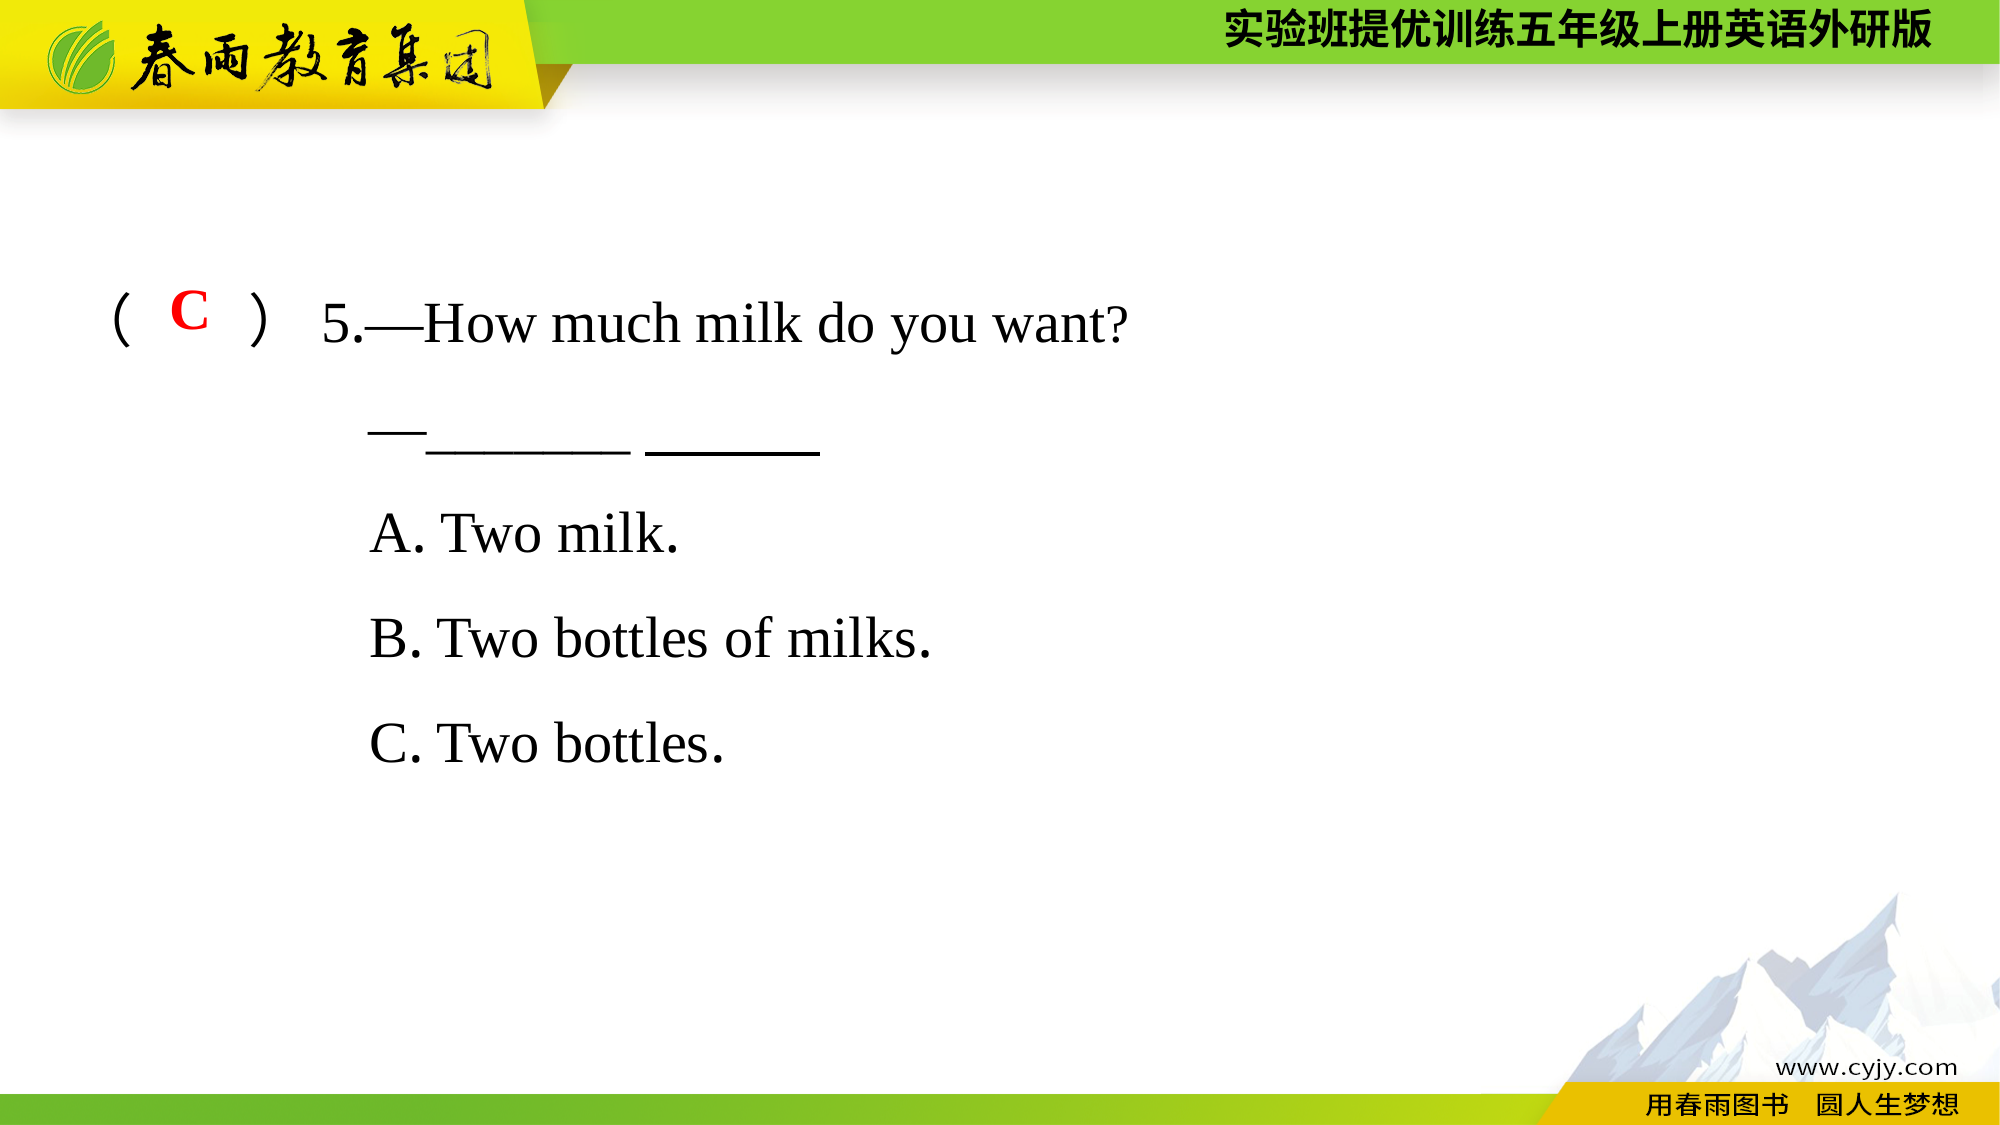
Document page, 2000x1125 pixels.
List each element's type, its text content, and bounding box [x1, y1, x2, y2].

text_box C [154, 263, 227, 349]
list （ ）5.—How much milk do you want? —_______ A. Two milk. B. Two bottles of milks. C. Two bottles. [59, 241, 1944, 787]
picture [0, 0, 2000, 1125]
